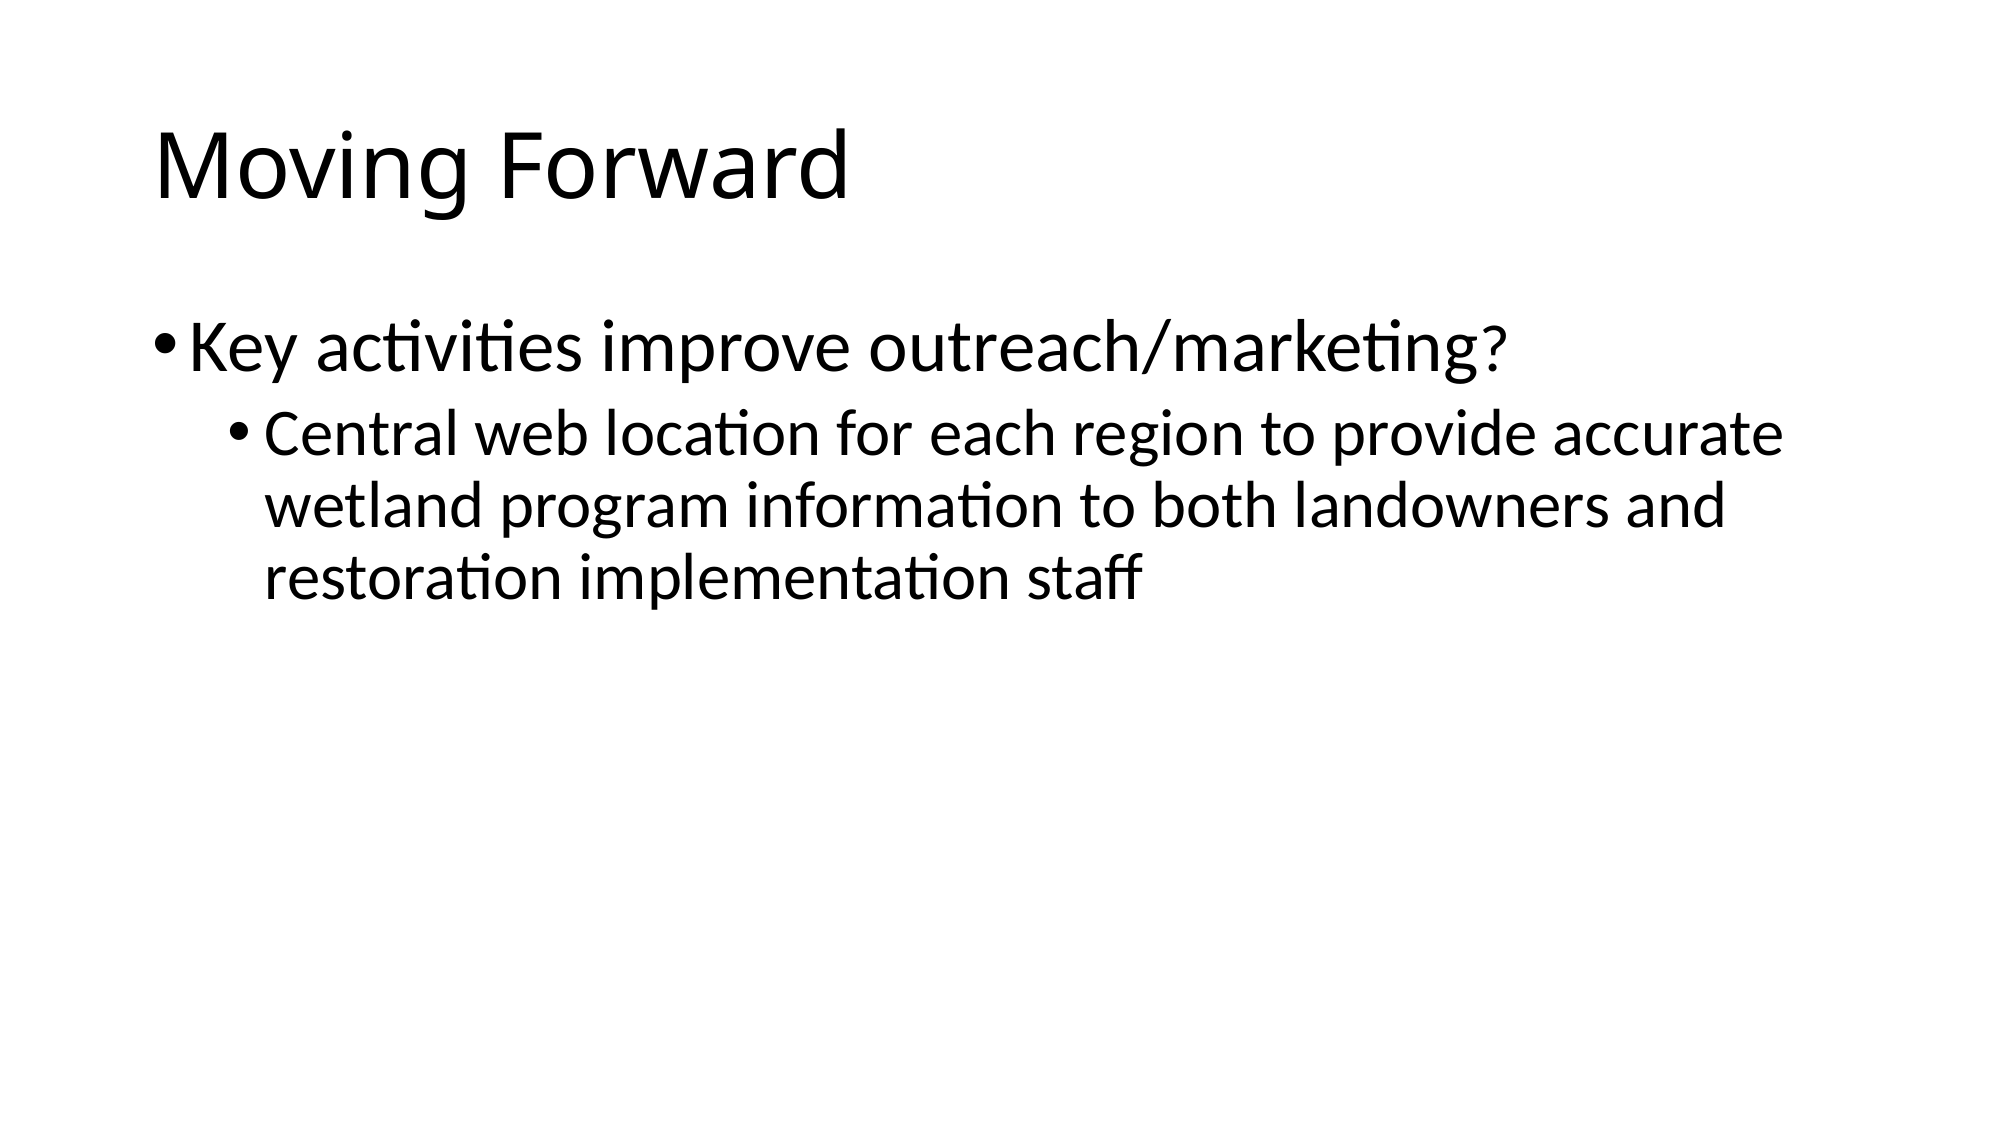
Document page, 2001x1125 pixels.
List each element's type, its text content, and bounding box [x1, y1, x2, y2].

title Moving Forward [137, 59, 1863, 278]
list Key activities improve outreach/marketing? Central web location for each region to provide accurate wetland program information to both landowners and restoration implementation staff [137, 299, 1863, 1014]
